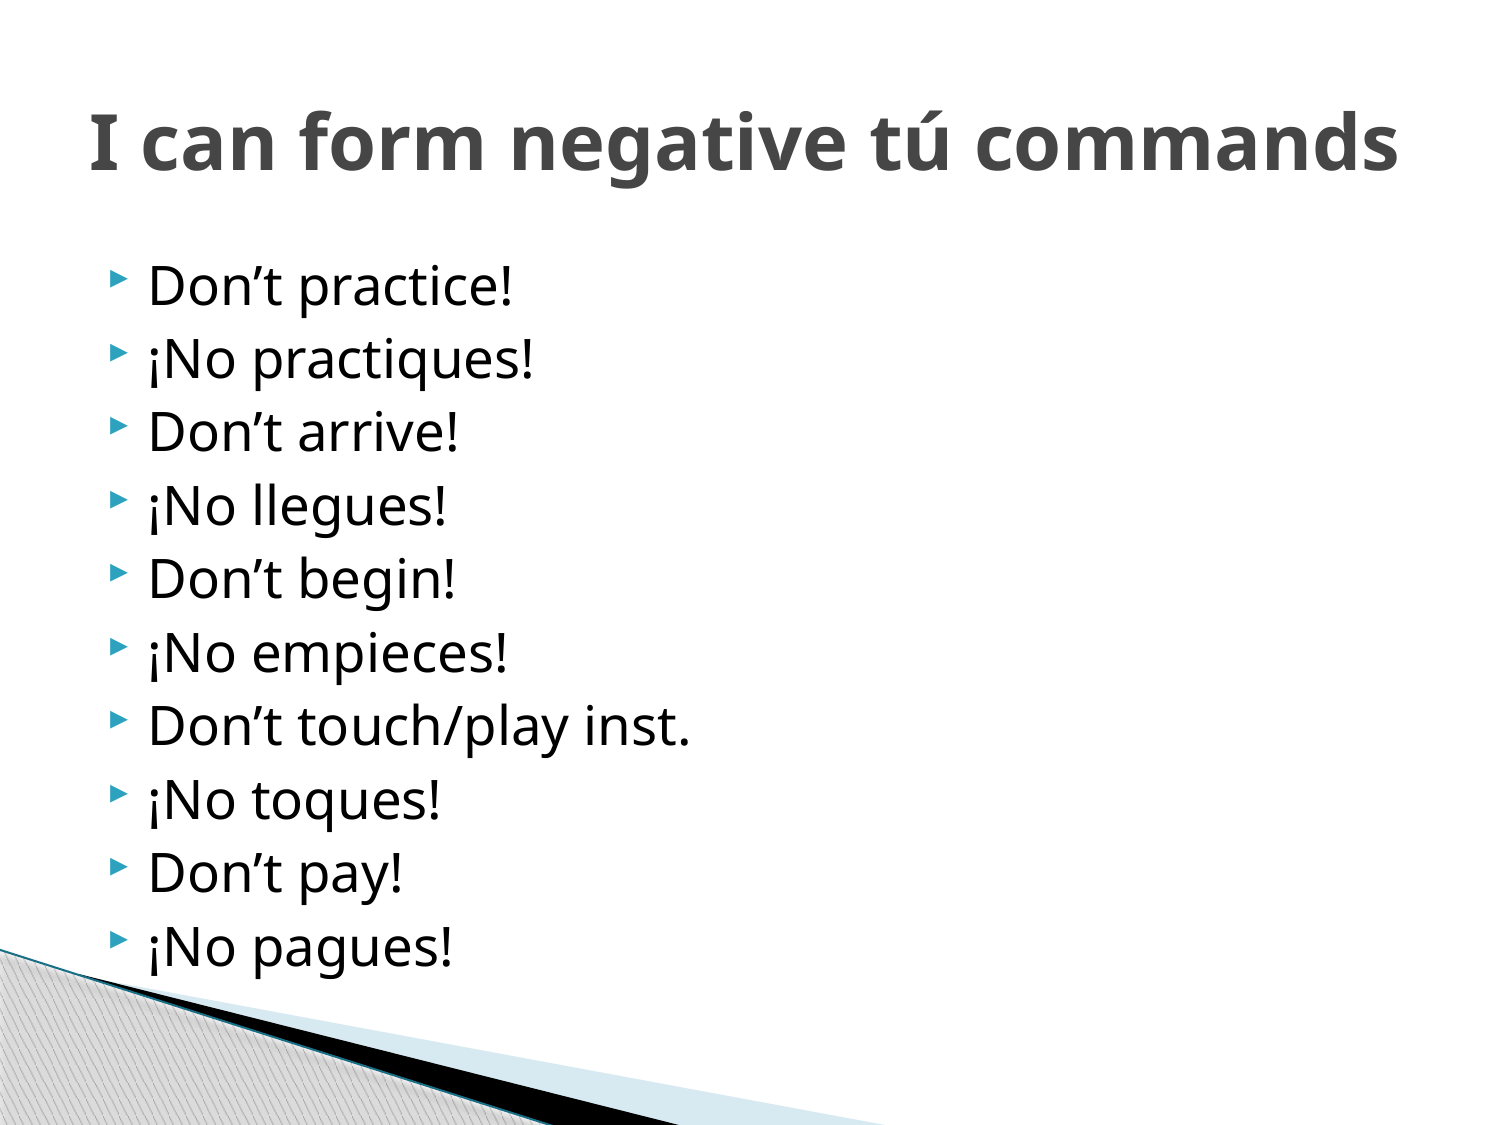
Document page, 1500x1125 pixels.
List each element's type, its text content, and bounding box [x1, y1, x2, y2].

title I can form negative tú commands [75, 45, 1425, 233]
list Don’t practice! ¡No practiques! Don’t arrive! ¡No llegues! Don’t begin! ¡No empieces! Don’t touch/play inst. ¡No toques! Don’t pay! ¡No pagues! [75, 243, 1425, 986]
